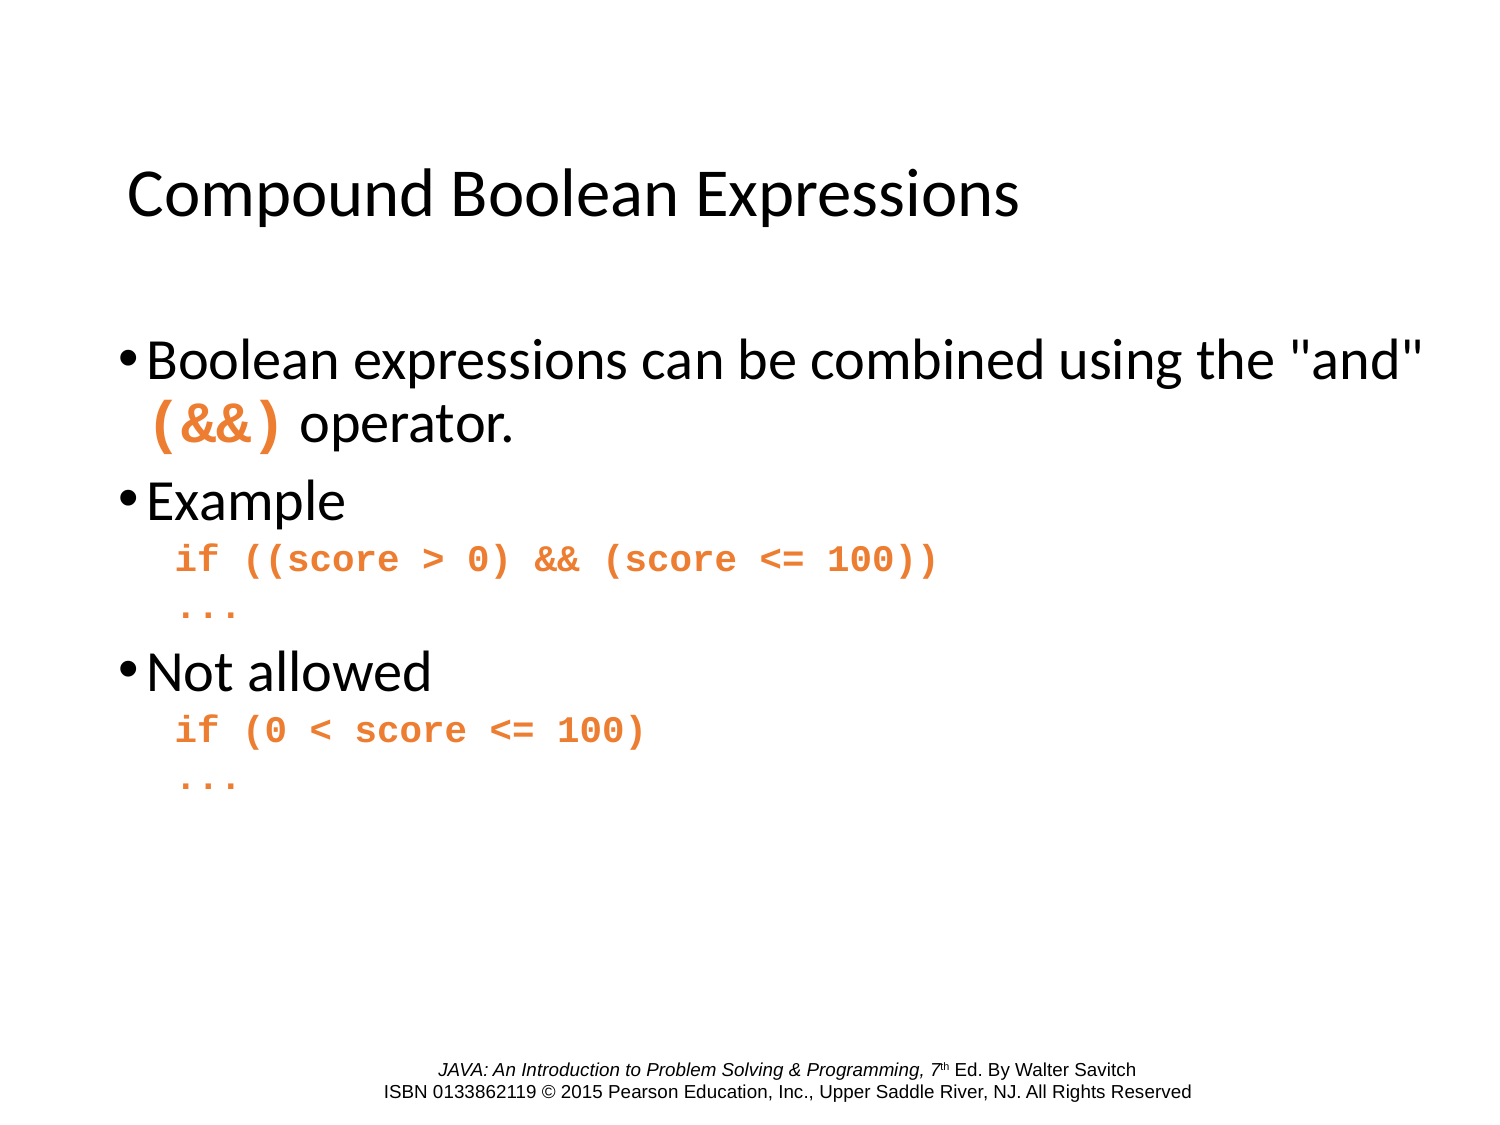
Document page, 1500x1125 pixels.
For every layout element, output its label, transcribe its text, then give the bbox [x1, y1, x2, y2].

title Compound Boolean Expressions [112, 76, 1388, 312]
list Boolean expressions can be combined using the "and" (&&) operator. Example if ((score > 0) && (score <= 100)) ... Not allowed if (0 < score <= 100) ... [103, 321, 1454, 982]
